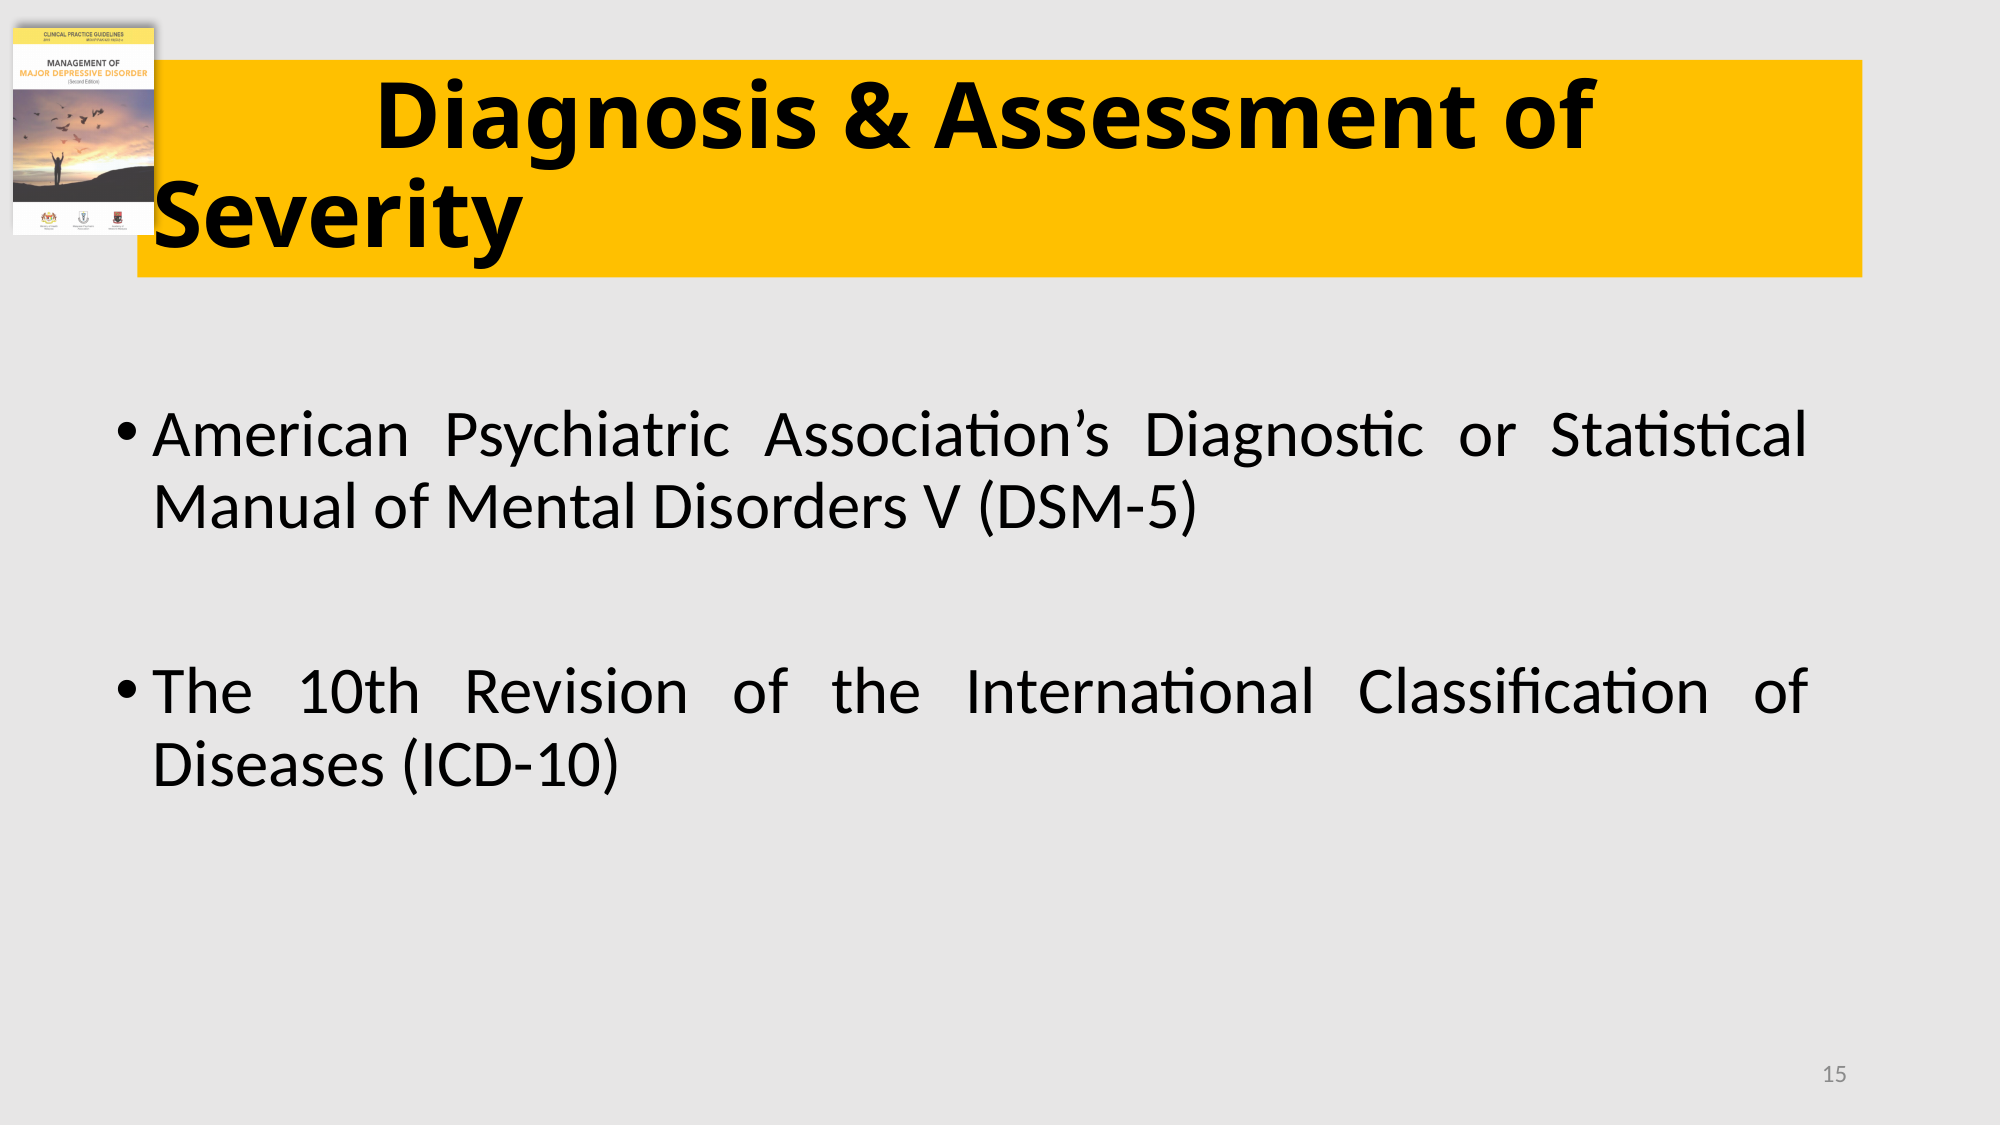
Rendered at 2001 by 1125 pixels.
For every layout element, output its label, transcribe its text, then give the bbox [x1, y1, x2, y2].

title Diagnosis & Assessment of Severity [137, 59, 1863, 278]
picture [13, 28, 154, 235]
list American Psychiatric Association’s Diagnostic or Statistical Manual of Mental Disorders V (DSM-5) The 10th Revision of the International Classification of Diseases (ICD-10) [100, 290, 1826, 1066]
slide_number 15 [1412, 1042, 1863, 1103]
